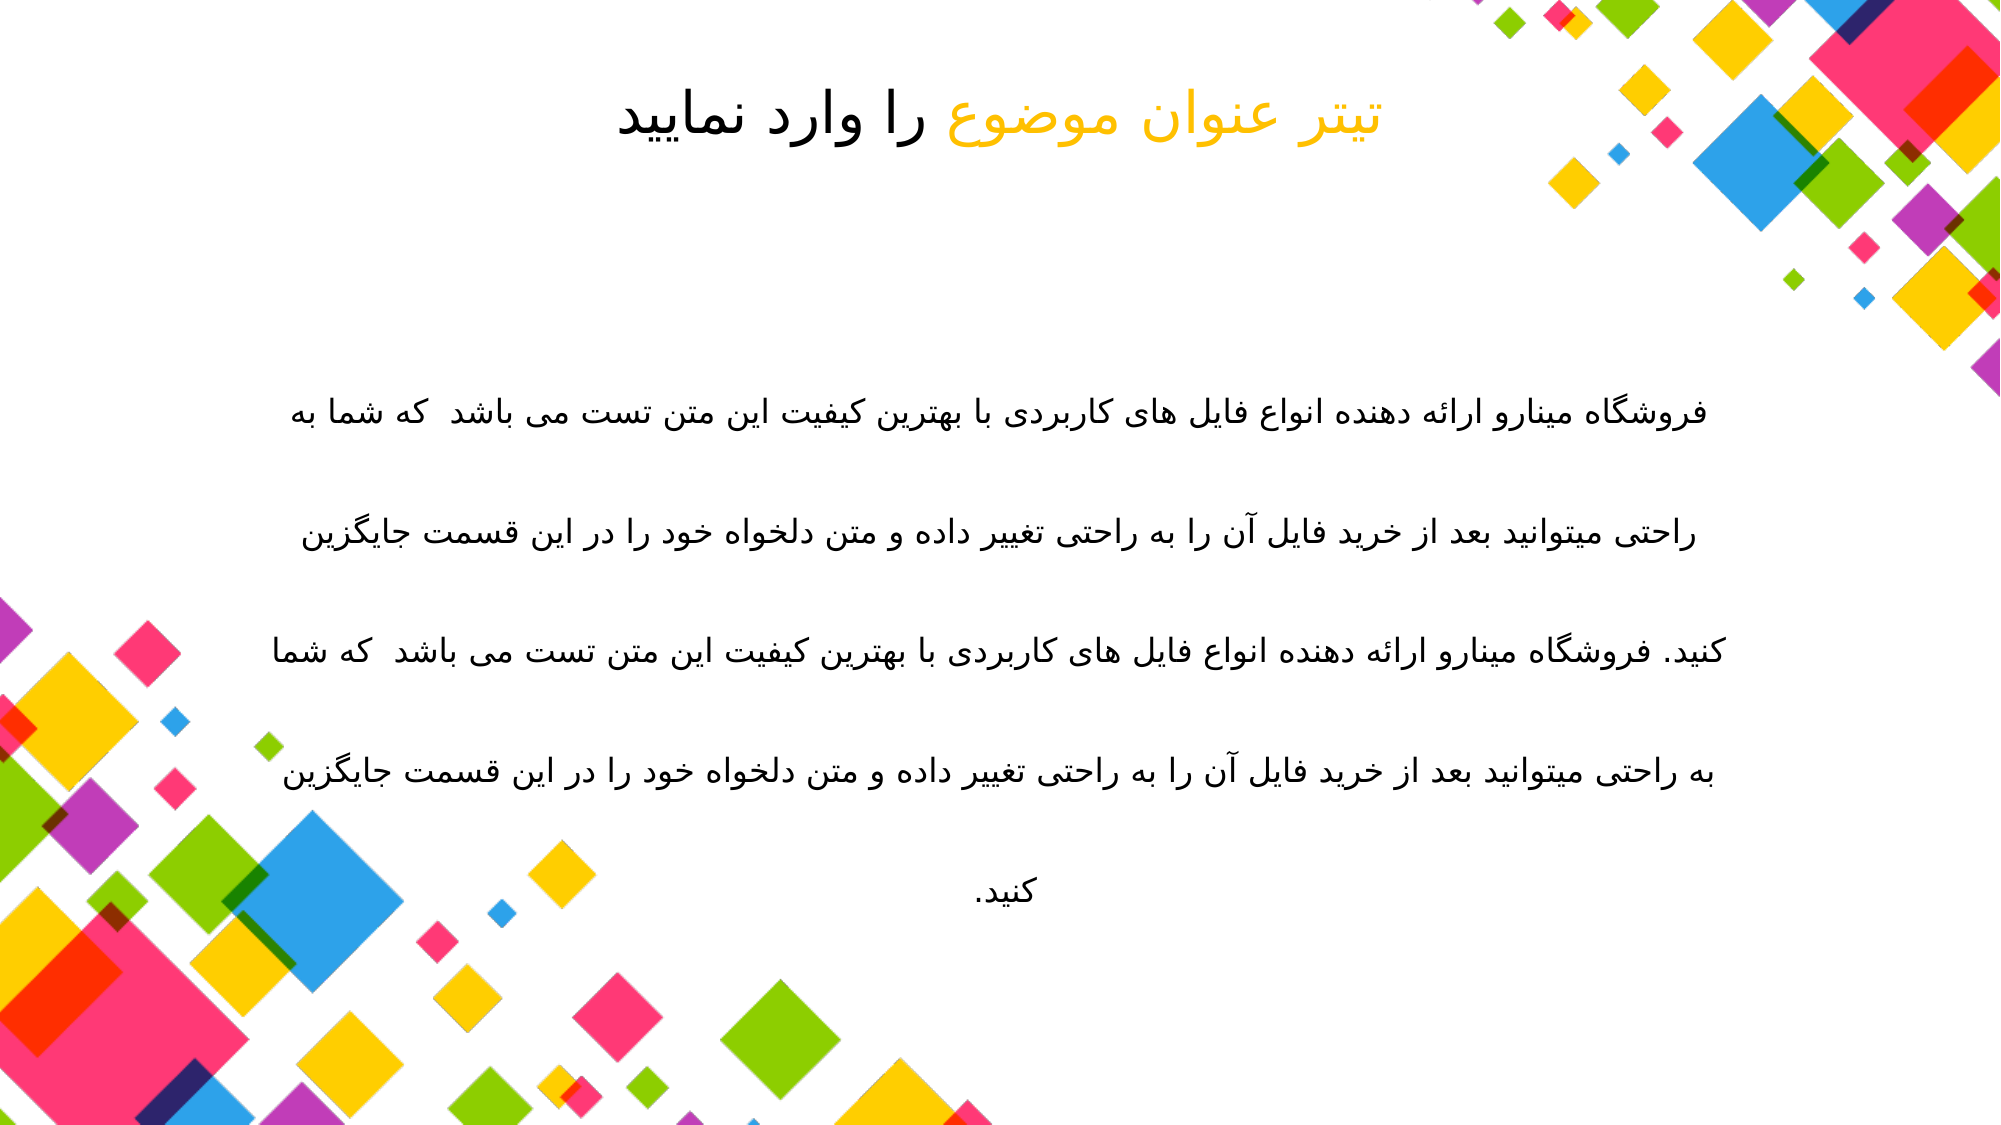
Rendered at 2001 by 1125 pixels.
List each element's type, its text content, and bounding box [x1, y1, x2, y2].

text_box فروشگاه مینارو ارائه دهنده انواع فایل های کاربردی با بهترین کیفیت این متن تست می باشد که شما به راحتی میتوانید بعد از خرید فایل آن را به راحتی تغییر داده و متن دلخواه خود را در این قسمت جایگزین کنید. فروشگاه مینارو ارائه دهنده انواع فایل های کاربردی با بهترین کیفیت این متن تست می باشد که شما به راحتی میتوانید بعد از خرید فایل آن را به راحتی تغییر داده و متن دلخواه خود را در این قسمت جایگزین کنید. [251, 302, 1749, 917]
text_box تیتر عنوان موضوع را وارد نمایید [0, 32, 1384, 153]
picture [1384, 0, 2000, 404]
picture [0, 582, 1003, 1125]
